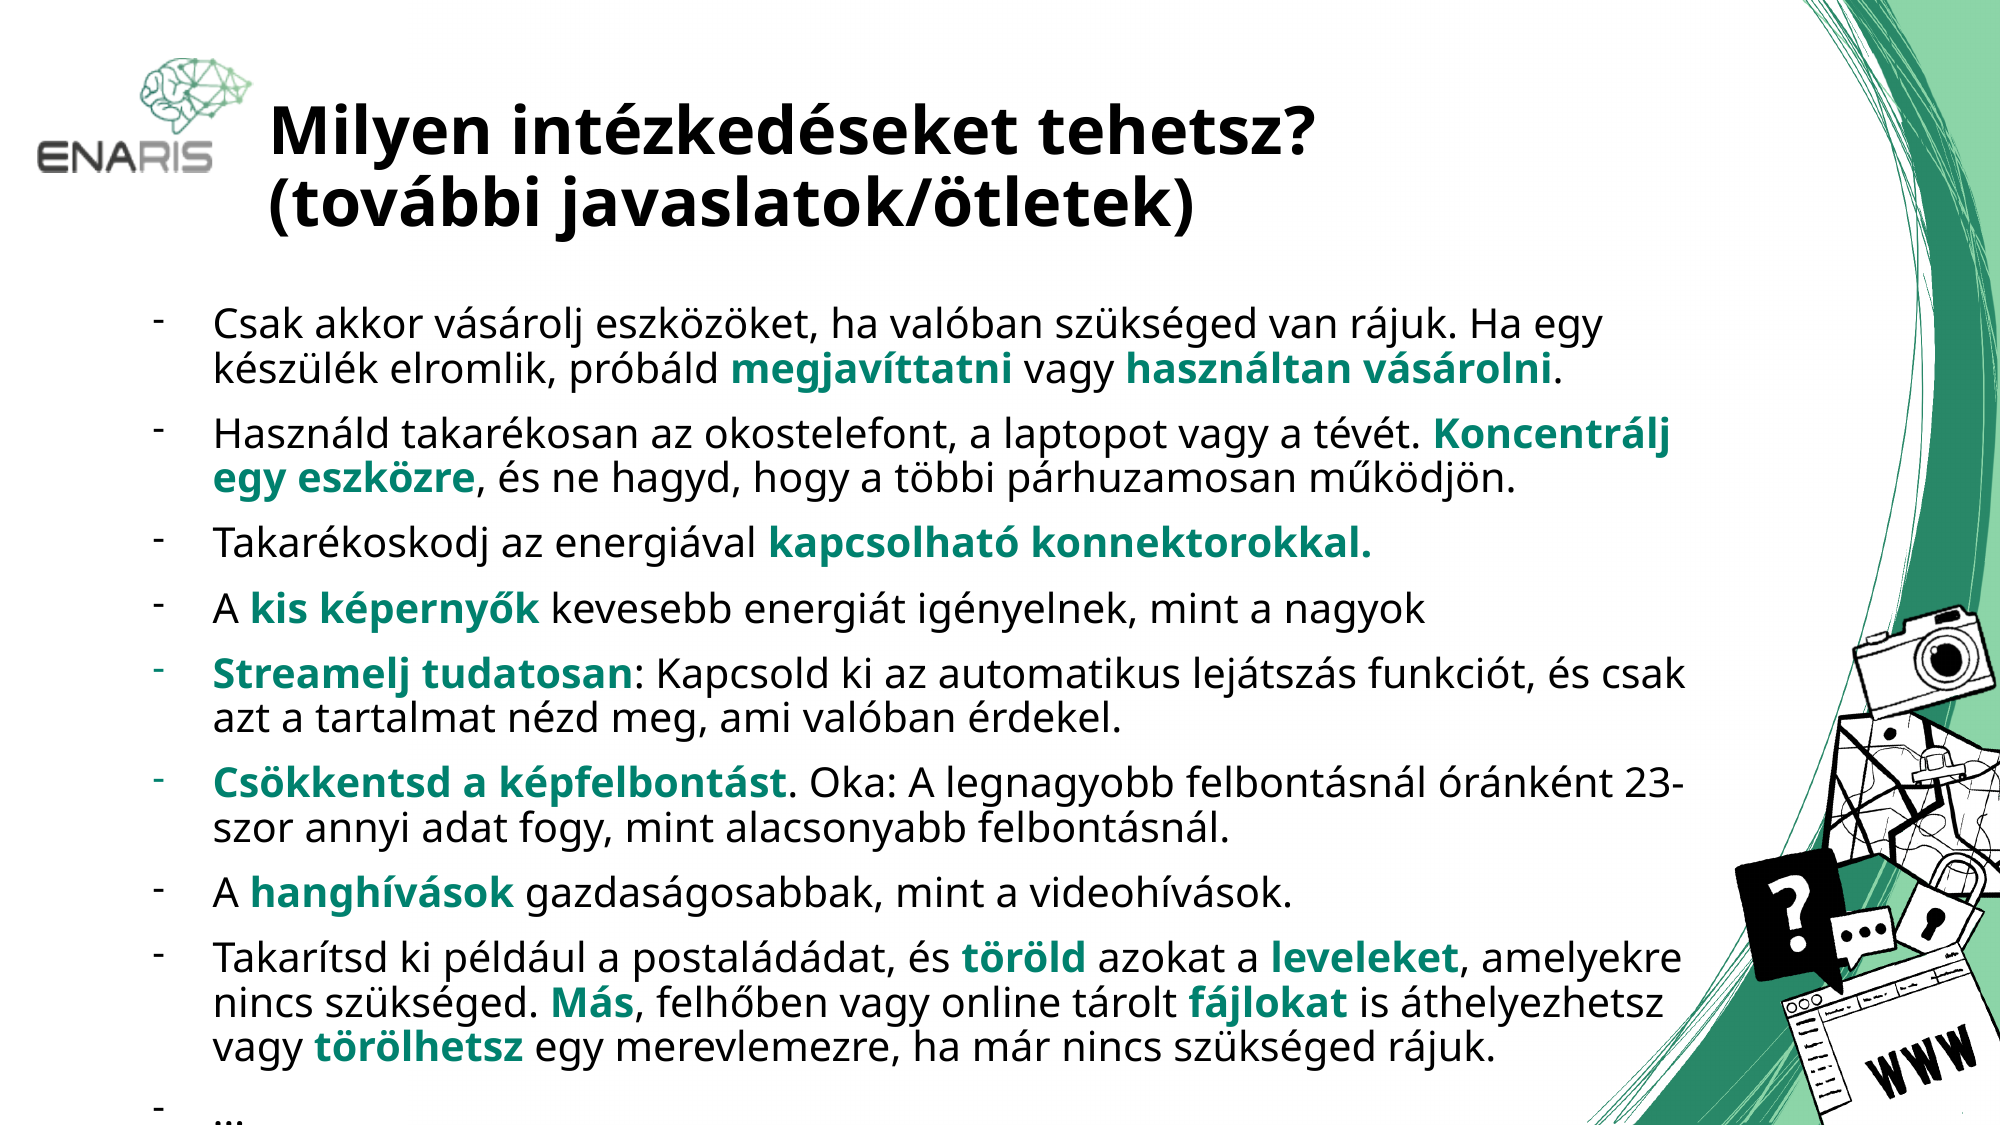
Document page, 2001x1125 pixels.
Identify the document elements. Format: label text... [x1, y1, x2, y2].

list Csak akkor vásárolj eszközöket, ha valóban szükséged van rájuk. Ha egy készülék elromlik, próbáld megjavíttatni vagy használtan vásárolni. Használd takarékosan az okostelefont, a laptopot vagy a tévét. Koncentrálj egy eszközre, és ne hagyd, hogy a többi párhuzamosan működjön. Takarékoskodj az energiával kapcsolható konnektorokkal. A kis képernyők kevesebb energiát igényelnek, mint a nagyok Streamelj tudatosan: Kapcsold ki az automatikus lejátszás funkciót, és csak azt a tartalmat nézd meg, ami valóban érdekel. Csökkentsd a képfelbontást. Oka: A legnagyobb felbontásnál óránként 23-szor annyi adat fogy, mint alacsonyabb felbontásnál. A hanghívások gazdaságosabbak, mint a videohívások. Takarítsd ki például a postaládádat, és töröld azokat a leveleket, amelyekre nincs szükséged. Más, felhőben vagy online tárolt fájlokat is áthelyezhetsz vagy törölhetsz egy merevlemezre, ha már nincs szükséged rájuk. … [137, 295, 1728, 1125]
picture [37, 58, 254, 173]
picture [408, 0, 2000, 1125]
title Milyen intézkedéseket tehetsz? (további javaslatok/ötletek) [253, 59, 1863, 278]
